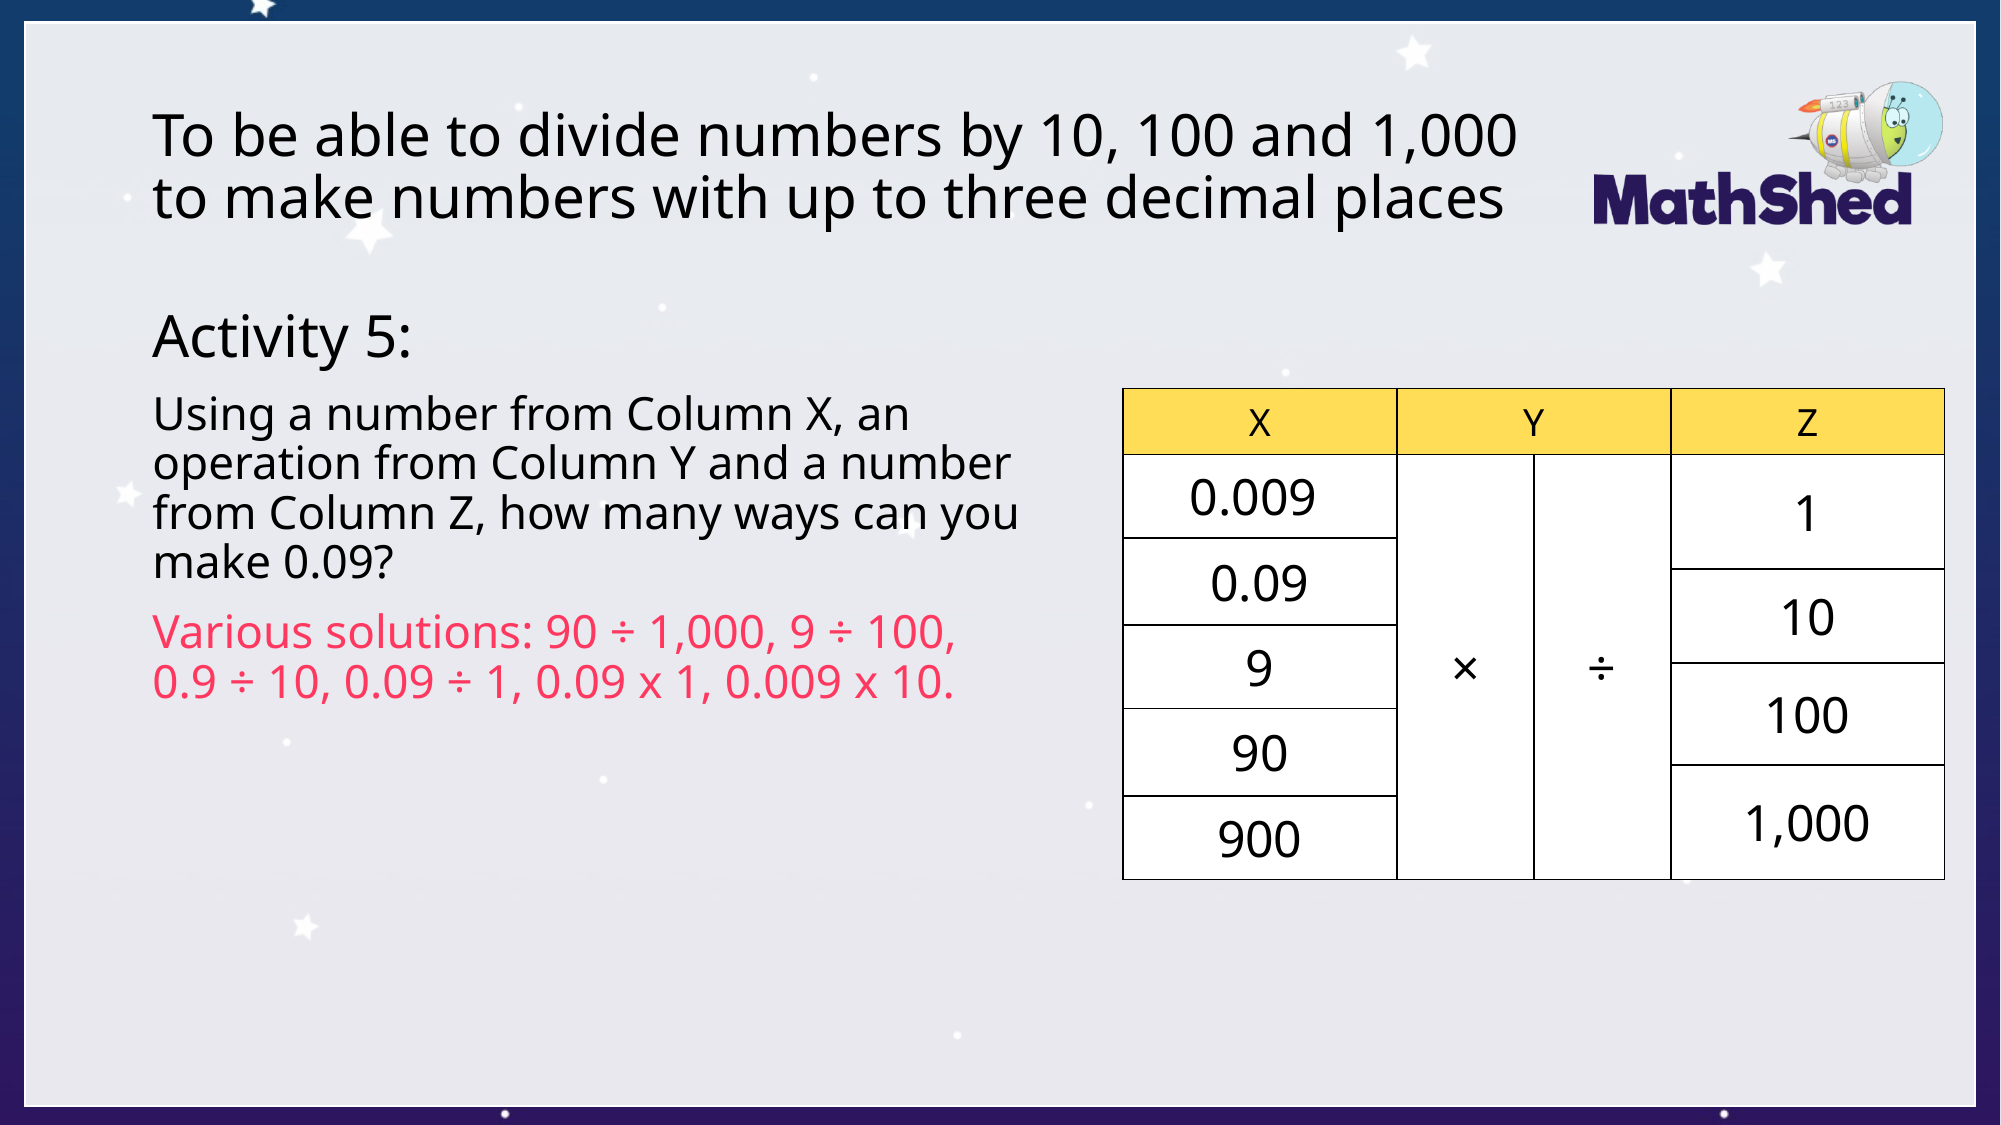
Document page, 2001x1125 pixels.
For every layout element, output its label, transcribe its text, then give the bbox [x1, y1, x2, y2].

table_cell 10 [1672, 570, 1944, 662]
table_cell 1 [1672, 455, 1944, 568]
table_cell 900 [1124, 797, 1396, 879]
table_cell 1,000 [1672, 766, 1944, 879]
table_cell 9 [1124, 626, 1396, 708]
table_cell 90 [1124, 709, 1396, 795]
table_cell 100 [1672, 664, 1944, 764]
table_cell 0.09 [1124, 539, 1396, 624]
table_header Y [1398, 389, 1670, 454]
list Activity 5: Using a number from Column X, an operation from Column Y and a number from Column Z, how many ways can you make 0.09? Various solutions: 90 ÷ 1,000, 9 ÷ 100, 0.9 ÷ 10, 0.09 ÷ 1, 0.09 x 1, 0.009 x 10. [137, 299, 1077, 1014]
picture [0, 0, 2001, 1125]
table_cell 0.009 [1124, 455, 1396, 537]
table_header X [1124, 389, 1396, 454]
table_header Z [1672, 389, 1944, 454]
title To be able to divide numbers by 10, 100 and 1,000 to make numbers with up to three decimal places [137, 59, 1578, 278]
table_cell ÷ [1535, 455, 1670, 879]
table_cell × [1398, 455, 1533, 879]
